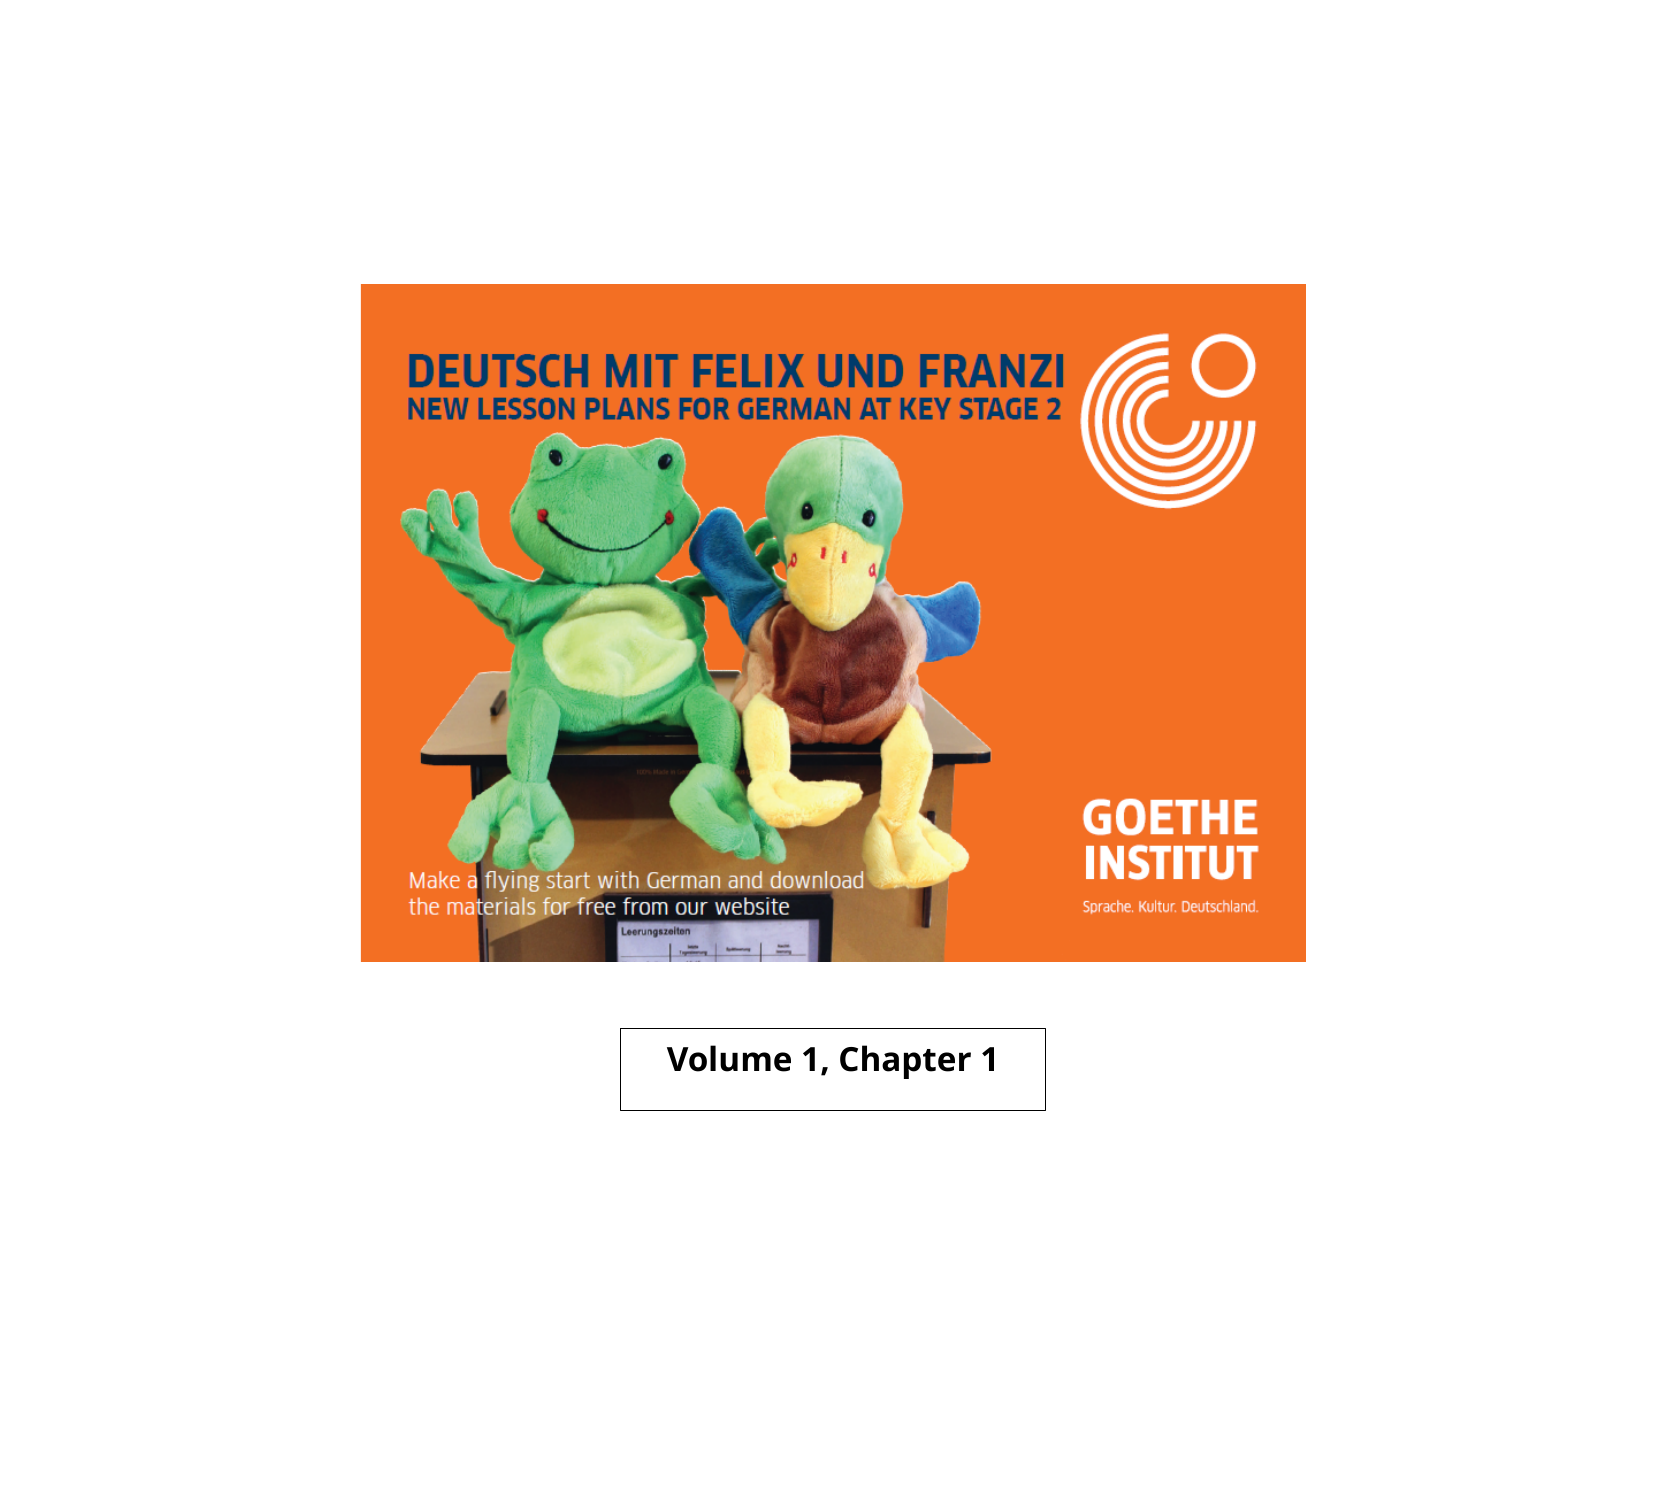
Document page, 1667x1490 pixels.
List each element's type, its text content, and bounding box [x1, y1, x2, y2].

text_box Volume 1, Chapter 1 [620, 1028, 1046, 1111]
picture [360, 283, 1306, 962]
